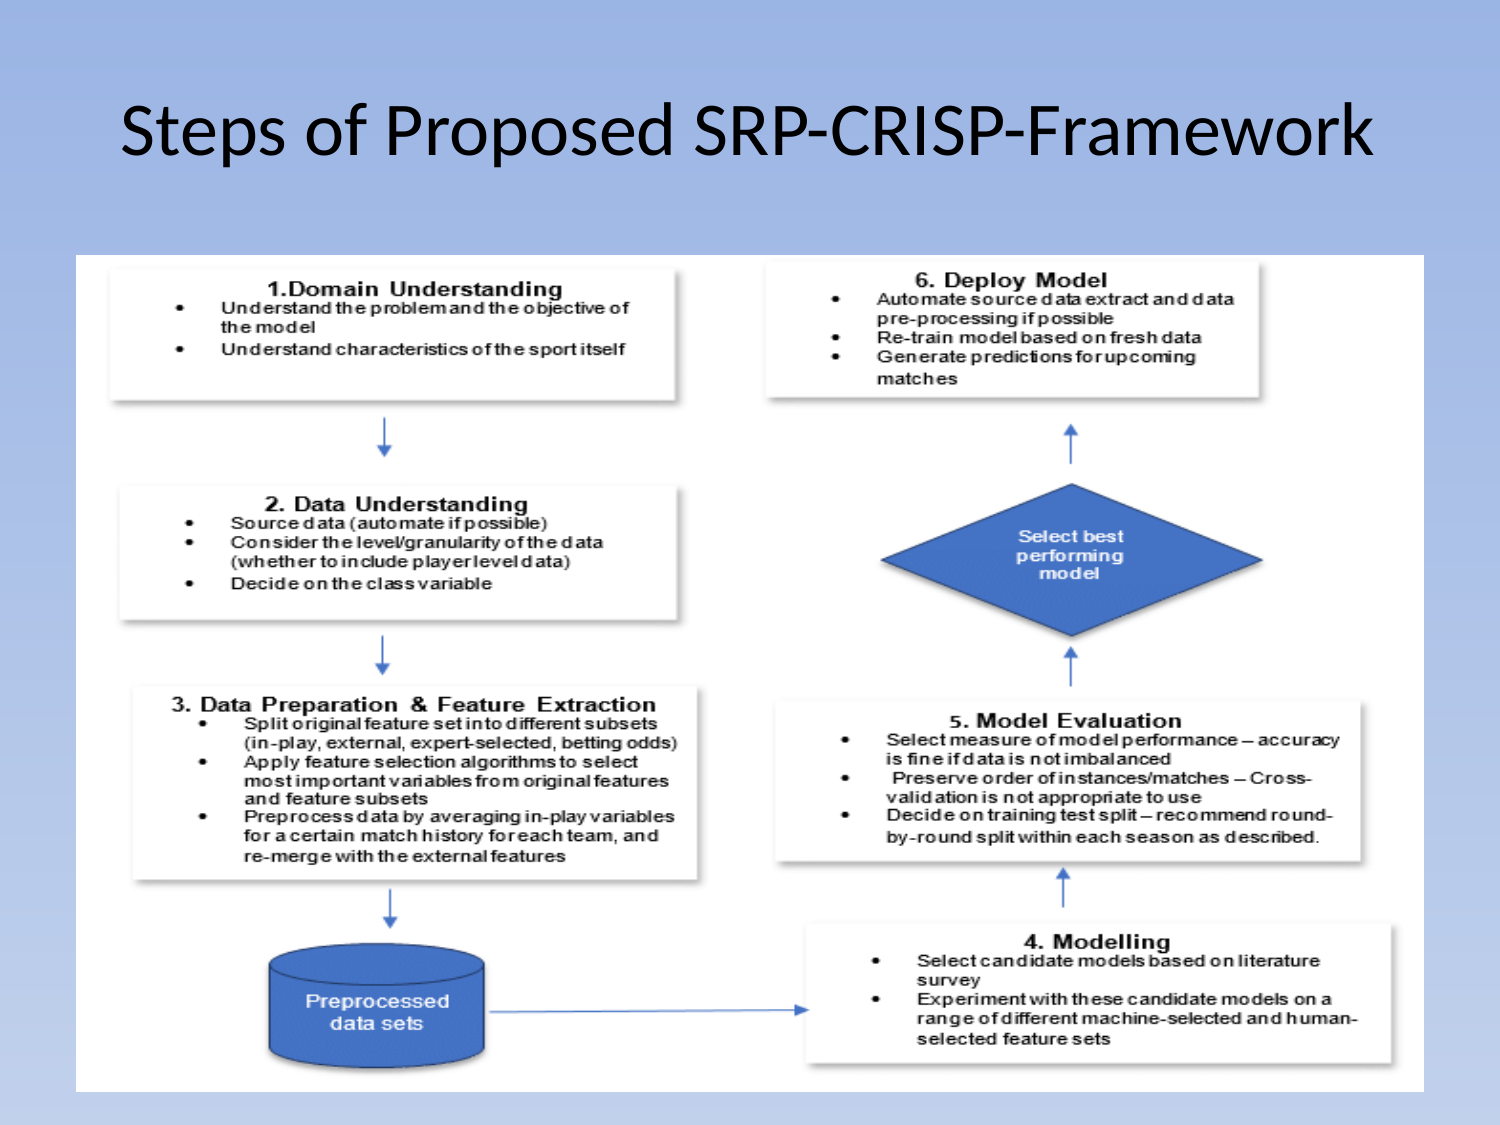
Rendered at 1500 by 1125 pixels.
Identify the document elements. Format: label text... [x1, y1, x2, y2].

picture [76, 255, 1424, 1092]
title Steps of Proposed SRP-CRISP-Framework [73, 30, 1424, 219]
slide_number 11 [1074, 1097, 1425, 1103]
